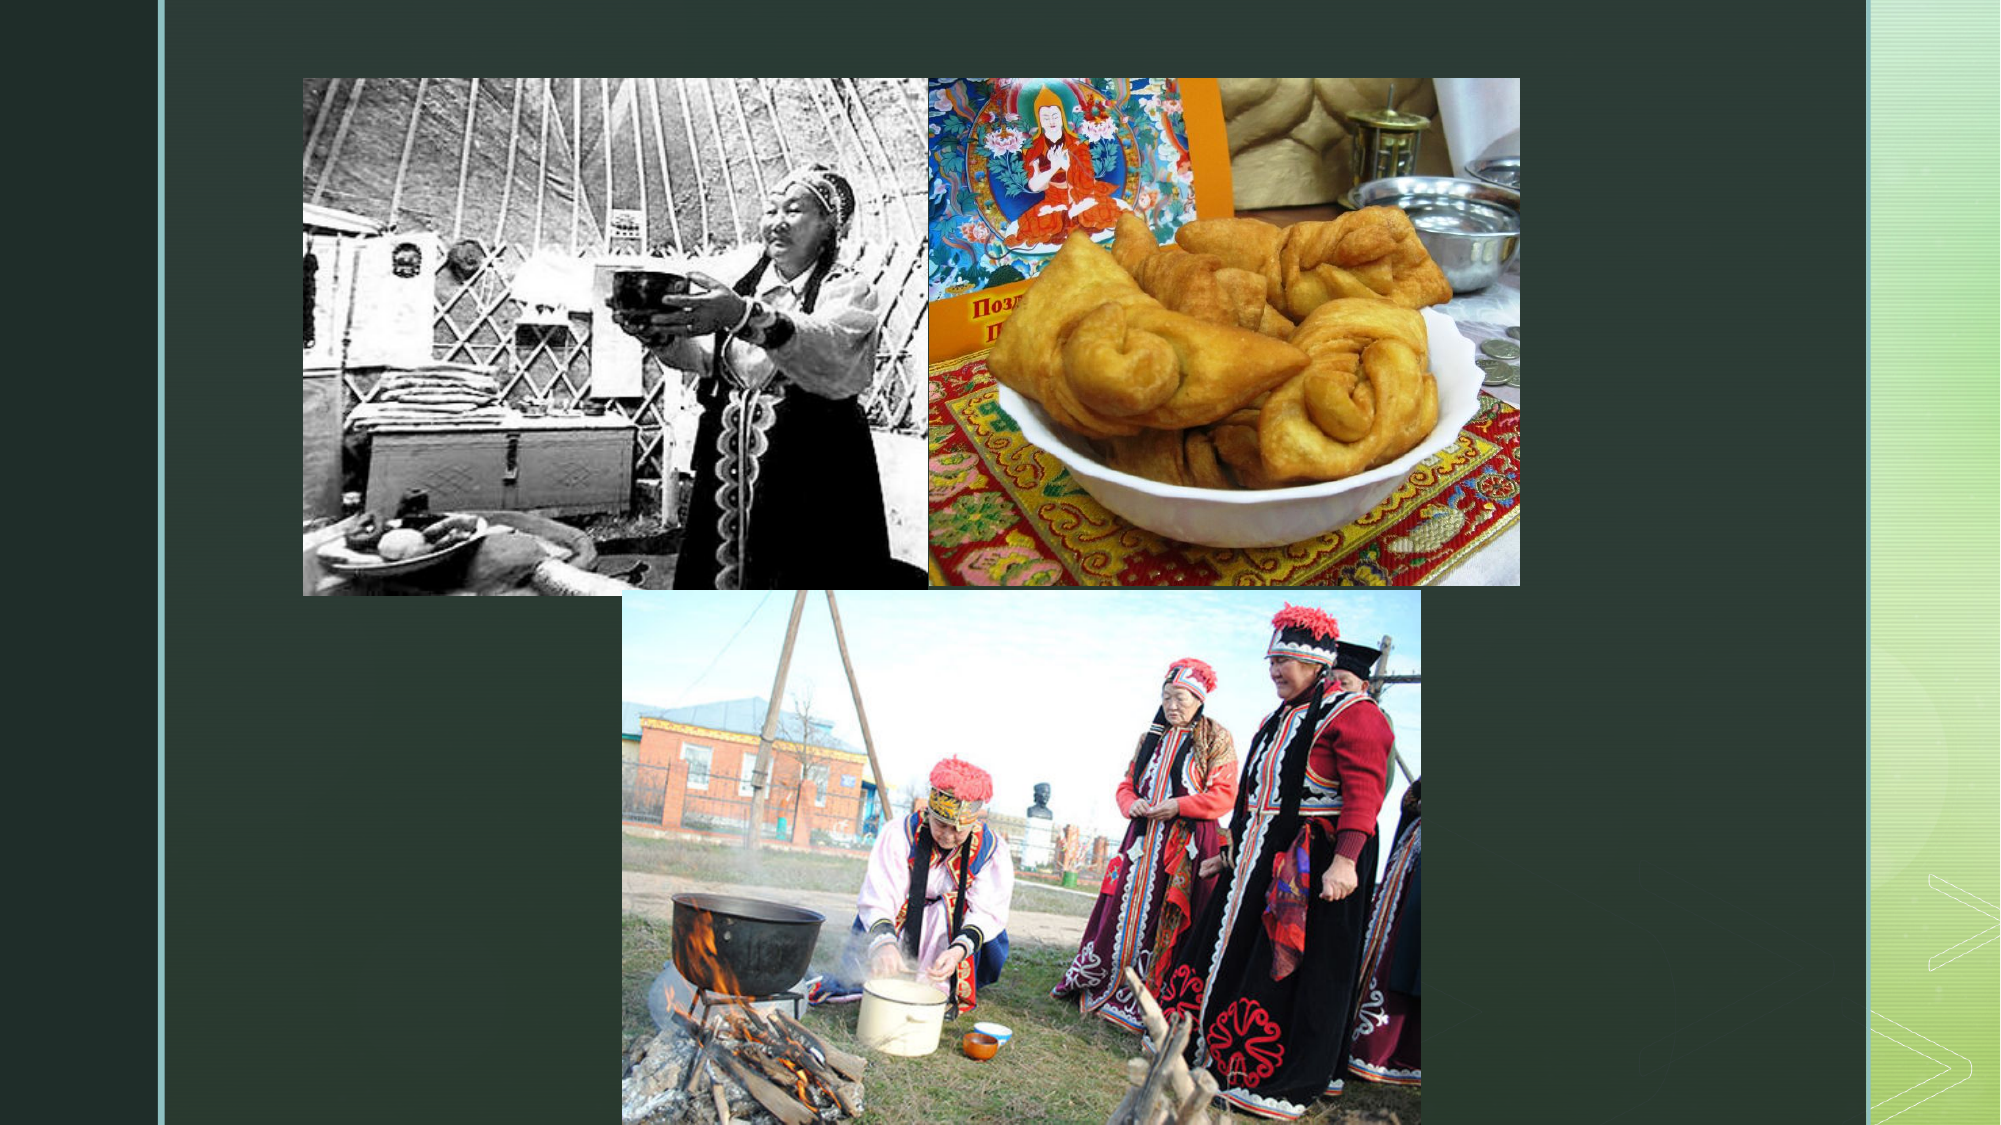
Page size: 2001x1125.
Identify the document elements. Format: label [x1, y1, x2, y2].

picture [1871, 0, 2001, 1125]
picture [302, 77, 1520, 1125]
